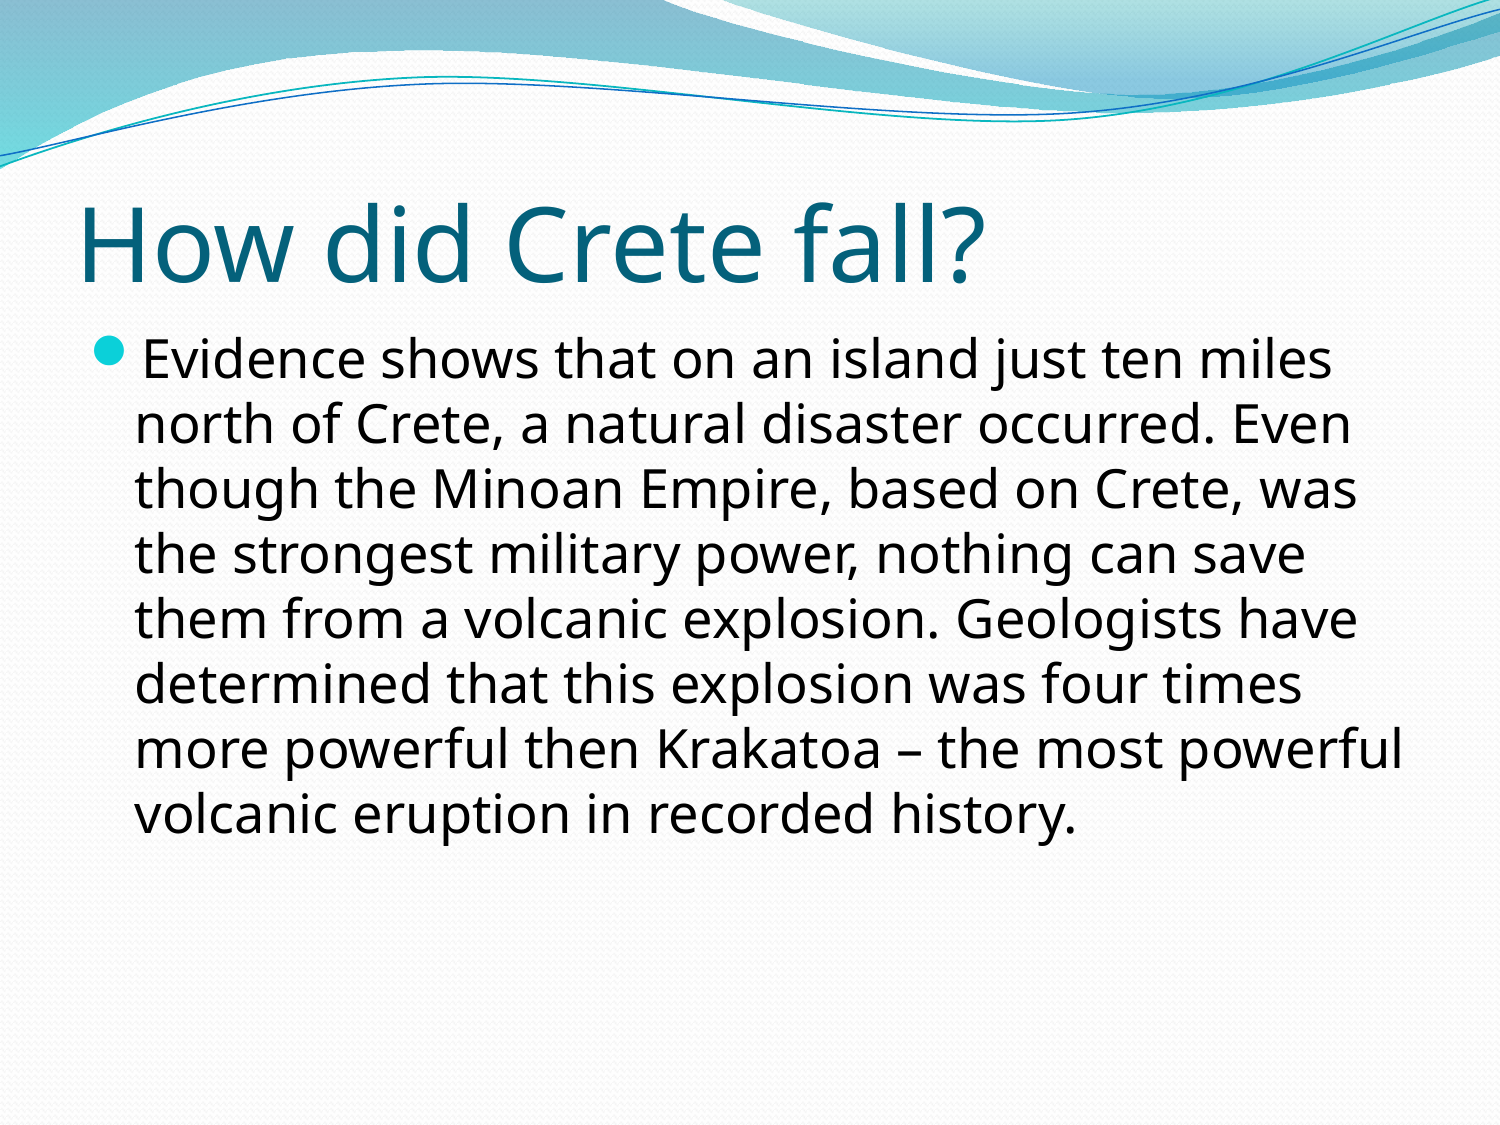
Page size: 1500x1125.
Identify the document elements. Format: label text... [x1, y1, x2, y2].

list Evidence shows that on an island just ten miles north of Crete, a natural disaster occurred. Even though the Minoan Empire, based on Crete, was the strongest military power, nothing can save them from a volcanic explosion. Geologists have determined that this explosion was four times more powerful then Krakatoa – the most powerful volcanic eruption in recorded history. [75, 317, 1425, 1038]
title How did Crete fall? [75, 115, 1425, 303]
